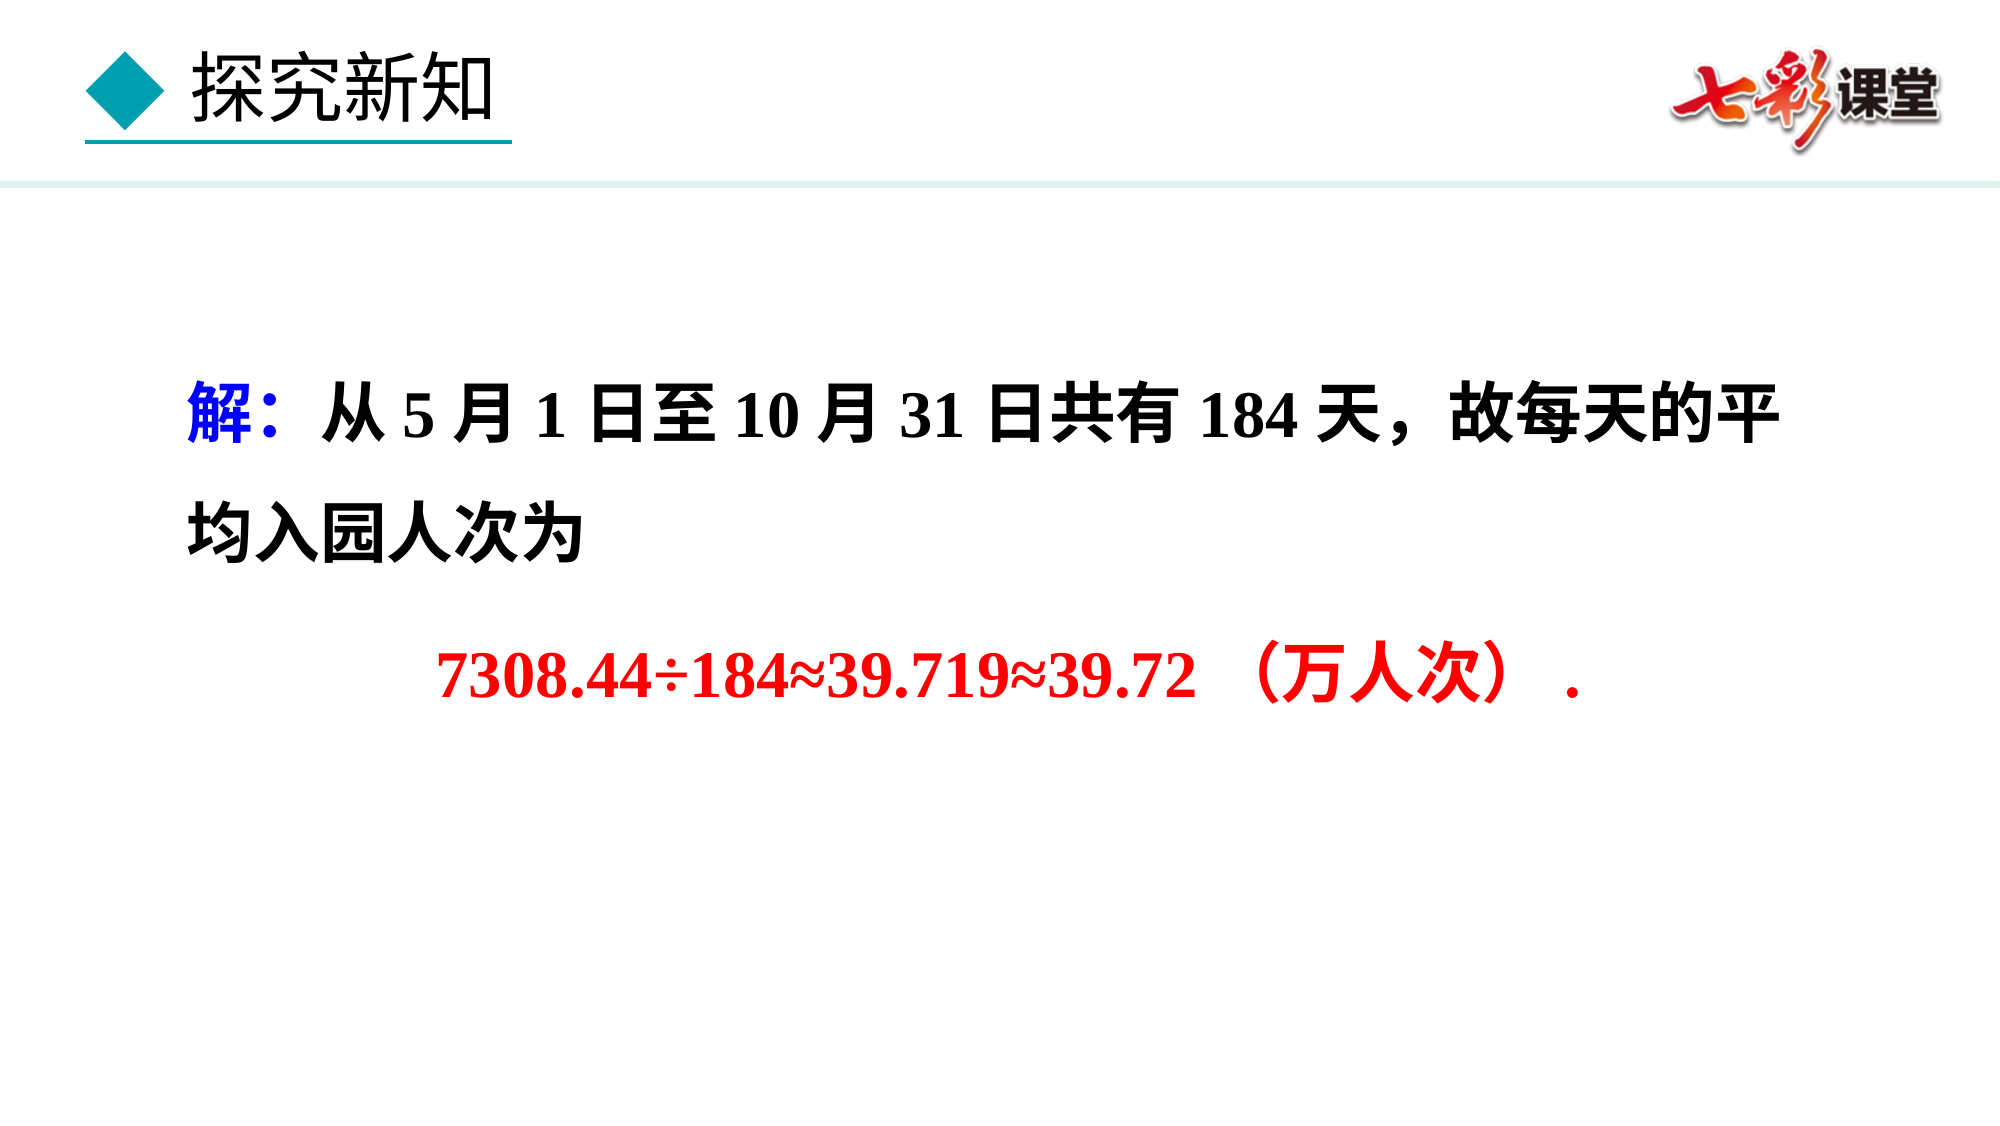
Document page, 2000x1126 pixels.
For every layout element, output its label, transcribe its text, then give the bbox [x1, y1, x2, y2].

text_box 解：从5月1日至10月31日共有184天，故每天的平均入园人次为 7308.44÷184≈39.719≈39.72（万人次）. [166, 320, 1851, 721]
picture [1666, 42, 1948, 157]
